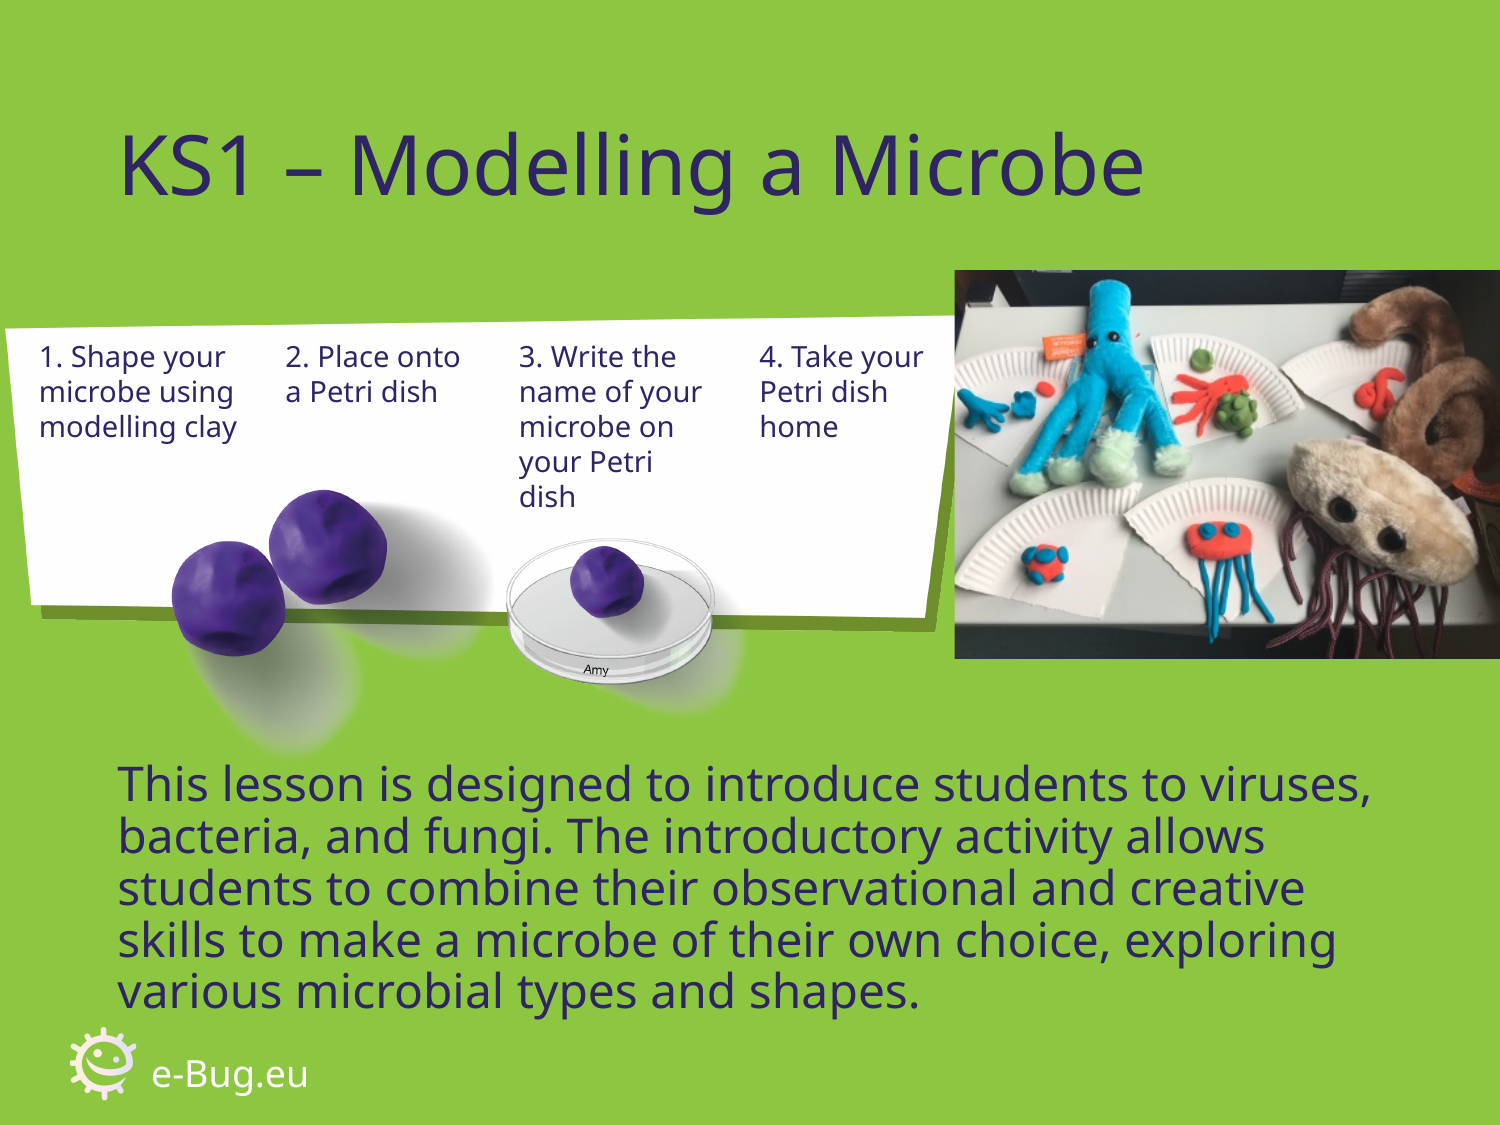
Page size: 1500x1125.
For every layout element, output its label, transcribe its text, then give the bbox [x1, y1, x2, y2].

title KS1 – Modelling a Microbe [102, 0, 1397, 222]
list This lesson is designed to introduce students to viruses, bacteria, and fungi. The introductory activity allows students to combine their observational and creative skills to make a microbe of their own choice, exploring various microbial types and shapes. [102, 752, 1397, 1028]
picture [5, 270, 1500, 794]
footer e-Bug.eu [136, 1042, 643, 1103]
